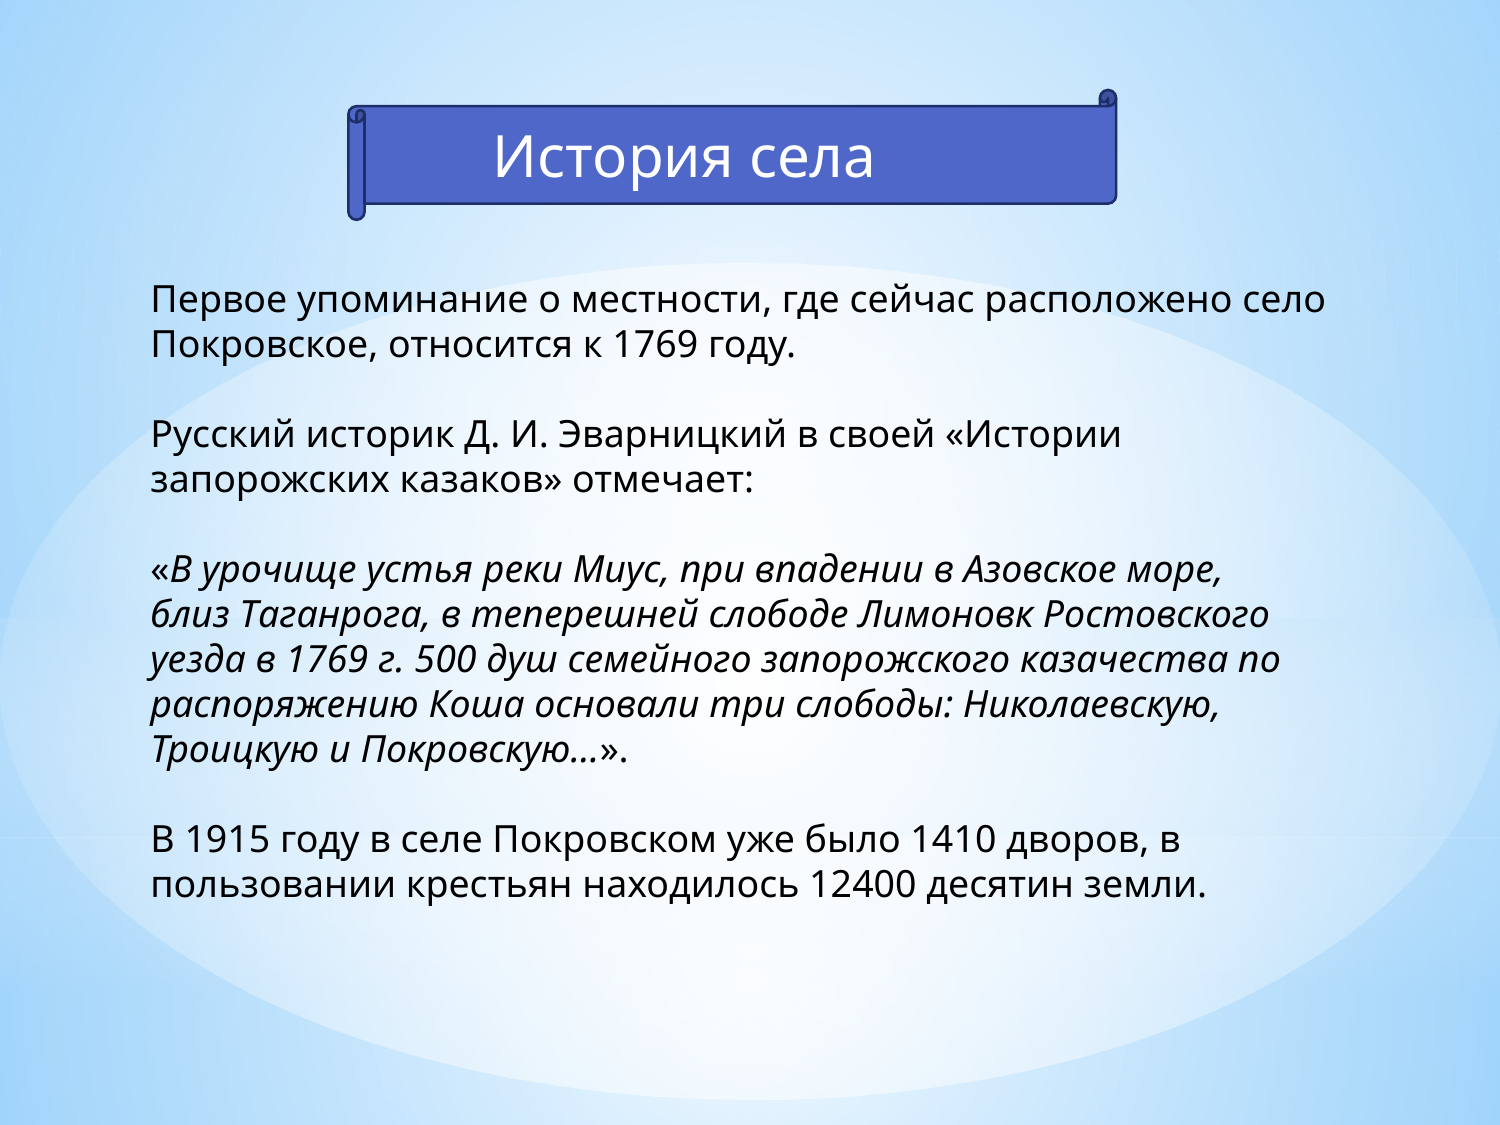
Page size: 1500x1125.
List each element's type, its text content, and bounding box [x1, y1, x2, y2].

text_box Первое упоминание о местности, где сейчас располо­жено село Покровское, относится к 1769 году. Русский историк Д. И. Эварницкий в своей «Истории запорожских ка­заков» отмечает: «В урочище устья реки Миус, при впадении в Азовское море, близ Таганрога, в теперешней слободе Лимоновк Ростовского уезда в 1769 г. 500 душ семейного запорожского казачества по распоряжению Коша основали три слободы: Николаевскую, Троицкую и Покровскую…». В 1915 году в селе Покровском уже было 1410 дворов, в пользовании крестьян находилось 12400 десятин земли. [135, 267, 1376, 957]
text_box История села [478, 112, 931, 197]
text_box [347, 88, 1118, 222]
